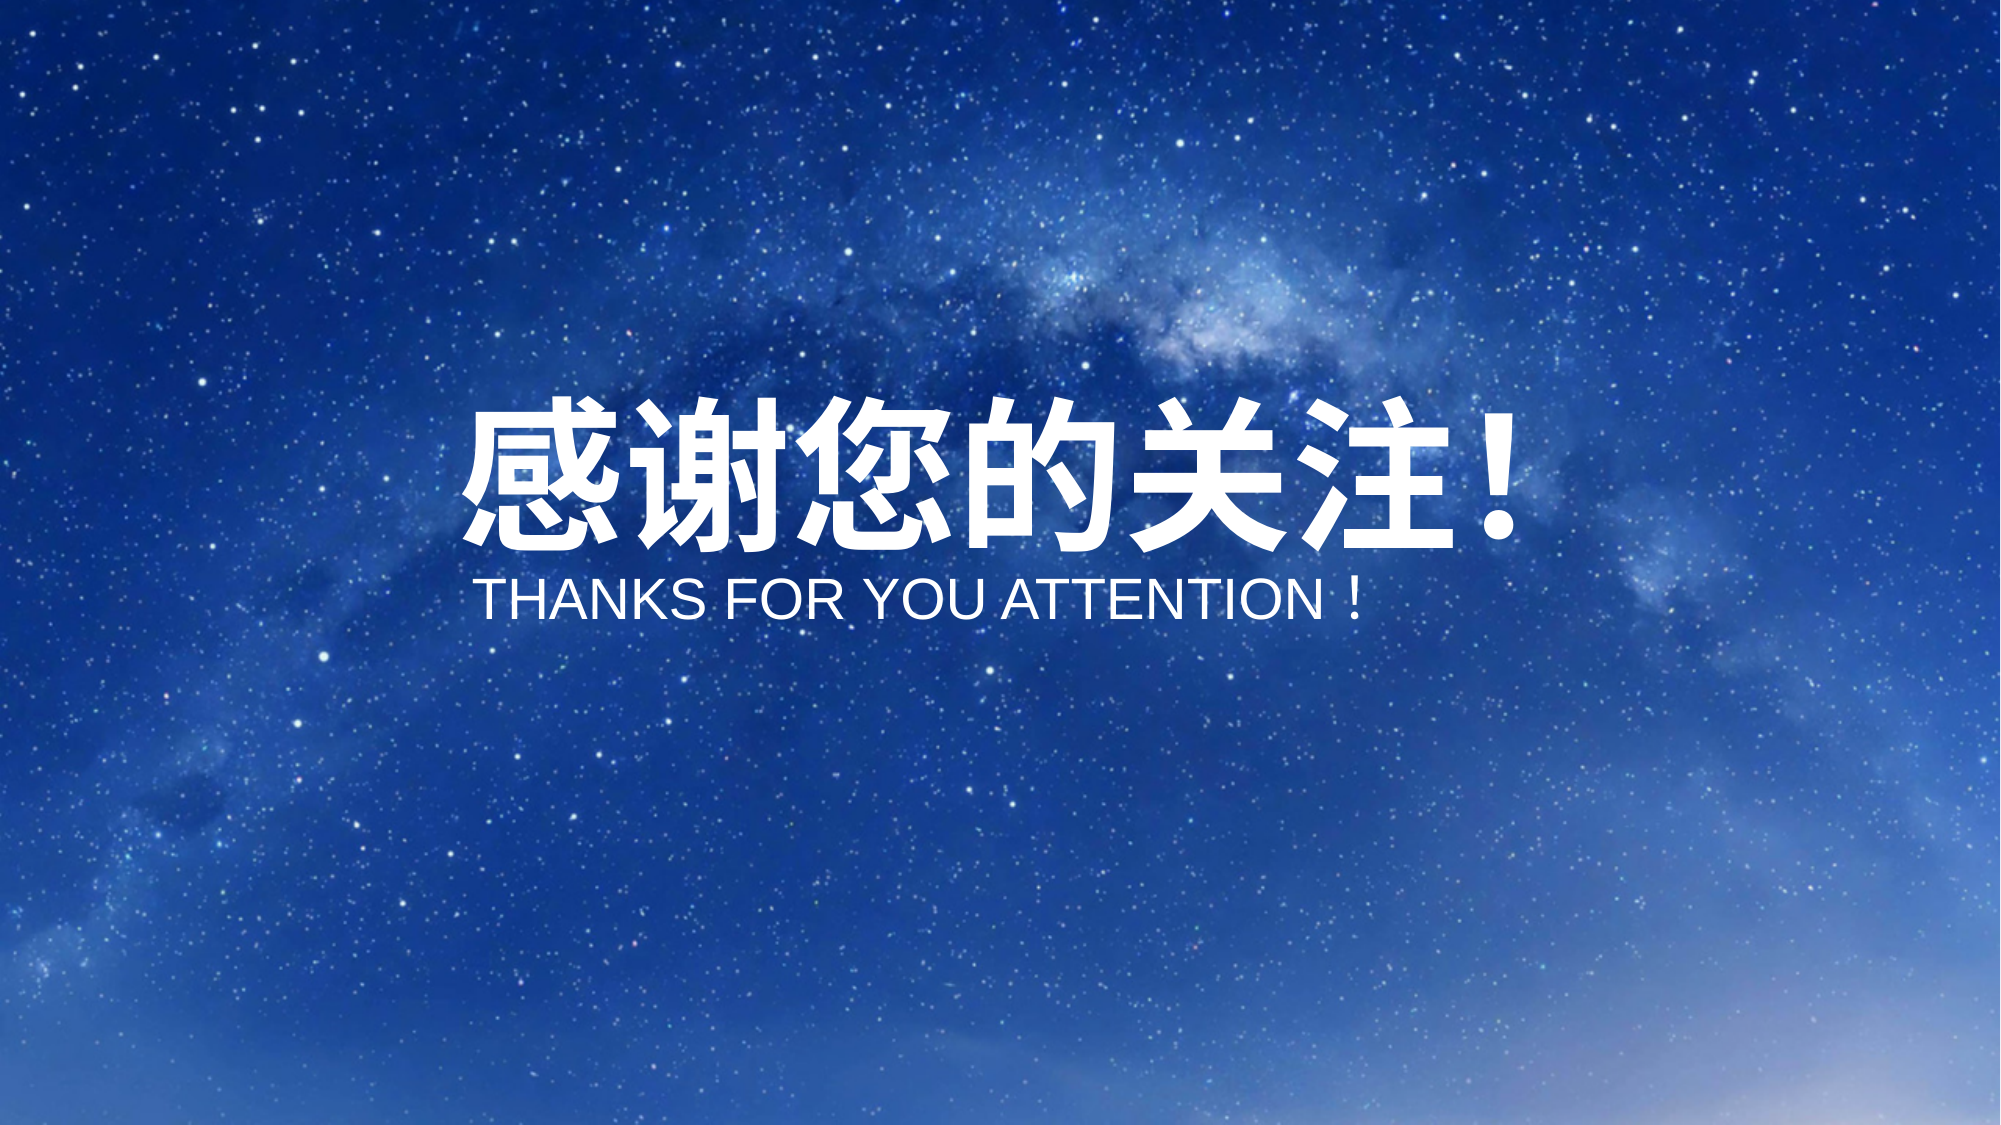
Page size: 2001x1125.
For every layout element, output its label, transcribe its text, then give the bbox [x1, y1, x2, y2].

text_box 感谢您的关注！ [442, 364, 1654, 579]
picture [0, 0, 2001, 1125]
text_box THANKS FOR YOU ATTENTION！ [456, 553, 1603, 639]
